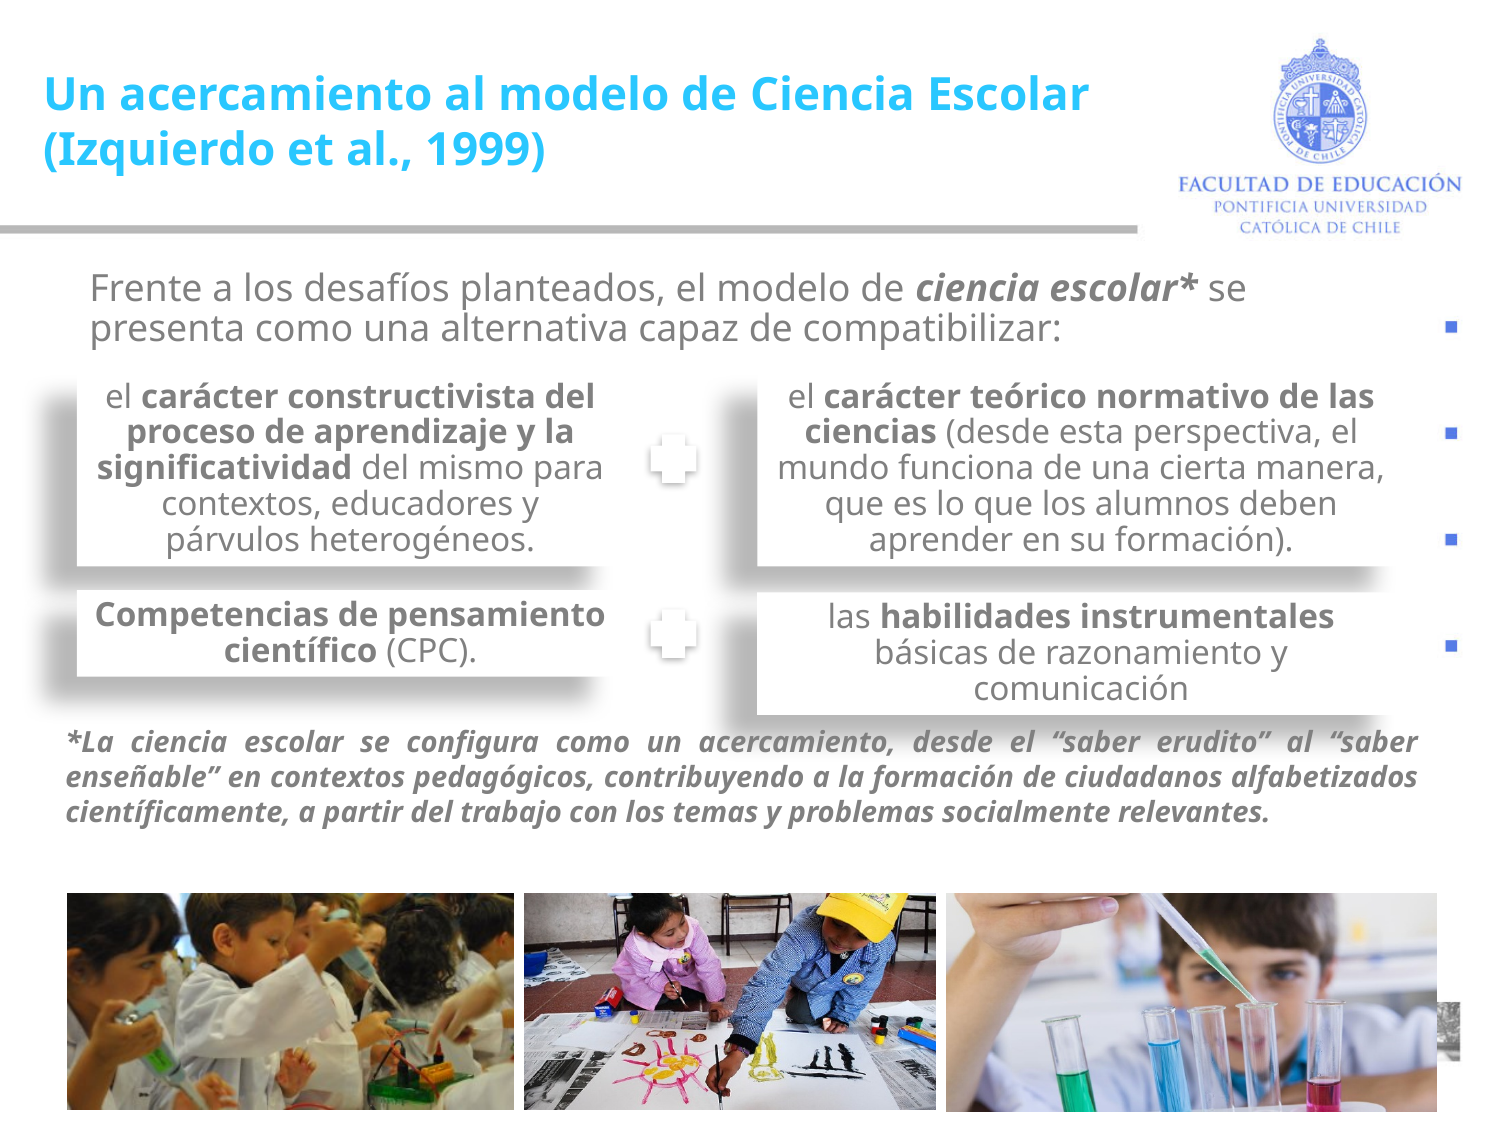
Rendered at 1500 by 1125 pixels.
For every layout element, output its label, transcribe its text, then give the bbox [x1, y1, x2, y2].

text_box [649, 607, 699, 660]
text_box Frente a los desafíos planteados, el modelo de ciencia escolar* se presenta como una alternativa capaz de compatibilizar: [74, 261, 1406, 357]
text_box las habilidades instrumentales básicas de razonamiento y comunicación [757, 592, 1406, 715]
text_box *La ciencia escolar se configura como un acercamiento, desde el “saber erudito” al “saber enseñable” en contextos pedagógicos, contribuyendo a la formación de ciudadanos alfabetizados científicamente, a partir del trabajo con los temas y problemas socialmente relevantes. [50, 715, 1434, 836]
picture [0, 0, 1500, 1125]
text_box el carácter teórico normativo de las ciencias (desde esta perspectiva, el mundo funciona de una cierta manera, que es lo que los alumnos deben aprender en su formación). [757, 372, 1406, 567]
text_box Competencias de pensamiento científico (CPC). [76, 590, 625, 677]
text_box Un acercamiento al modelo de Ciencia Escolar (Izquierdo et al., 1999) [28, 19, 1180, 220]
text_box [649, 432, 699, 485]
text_box el carácter constructivista del proceso de aprendizaje y la significatividad del mismo para contextos, educadores y párvulos heterogéneos. [76, 372, 625, 567]
